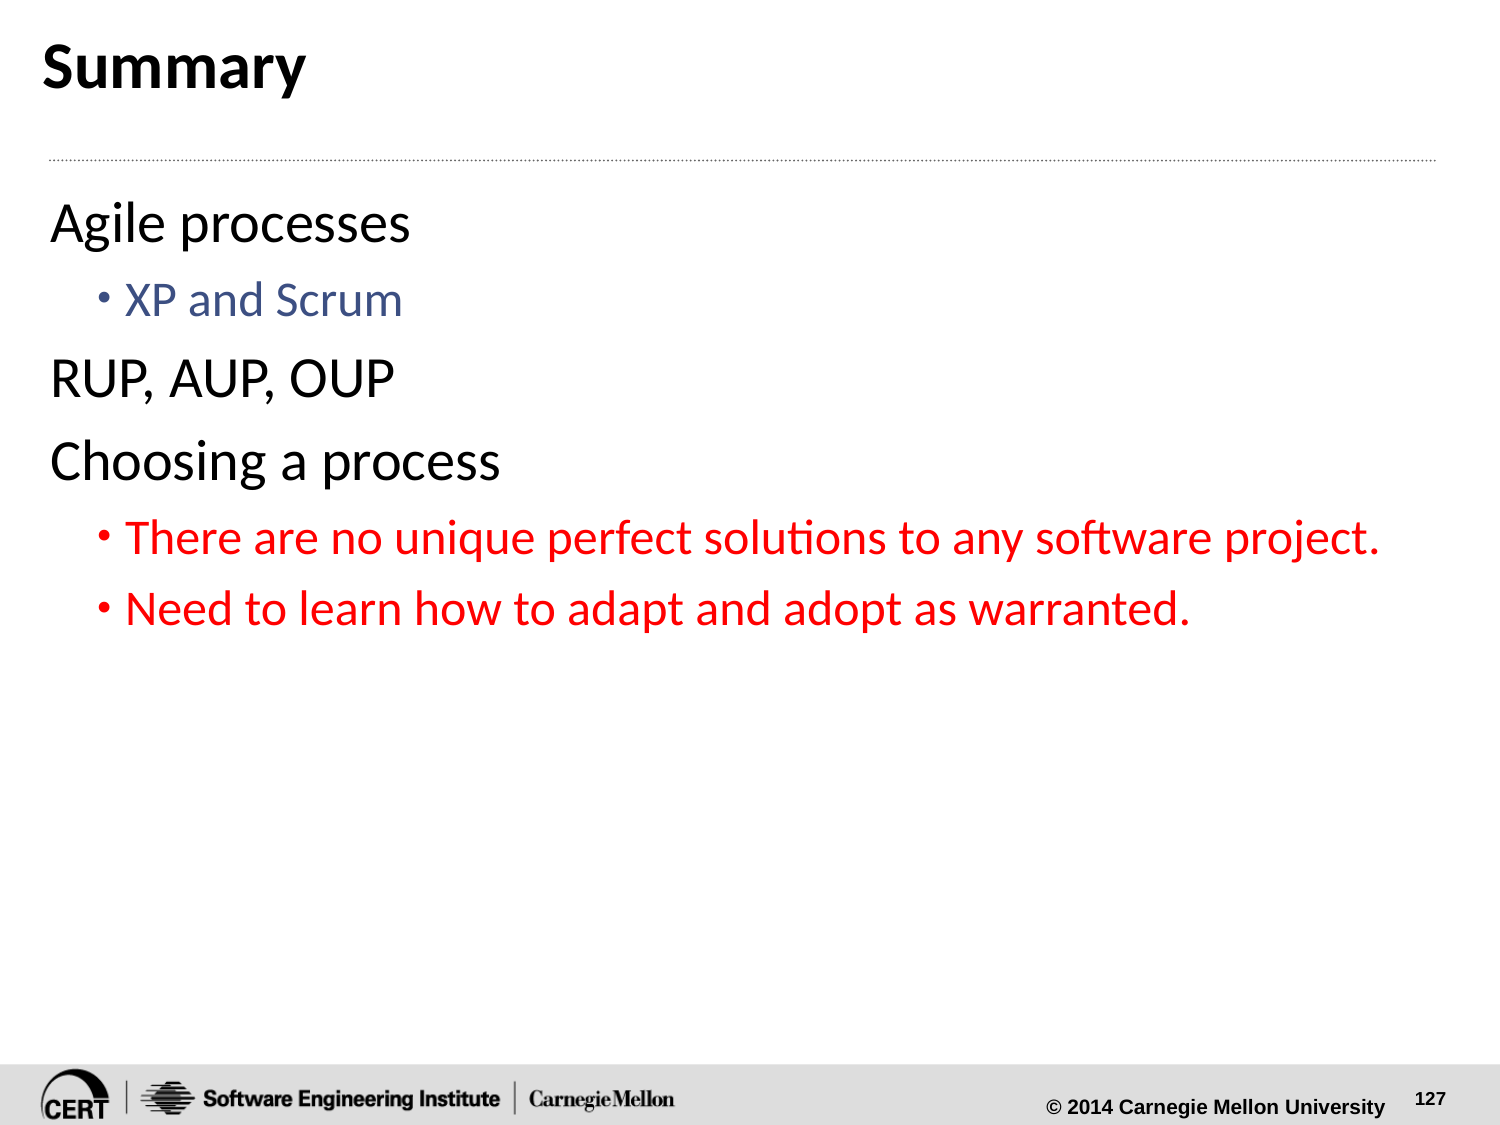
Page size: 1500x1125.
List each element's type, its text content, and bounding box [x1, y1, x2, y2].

title Summary [42, 37, 1434, 155]
picture [24, 1065, 688, 1125]
list Agile processes XP and Scrum RUP, AUP, OUP Choosing a process There are no unique perfect solutions to any software project. Need to learn how to adapt and adopt as warranted. [49, 187, 1438, 1001]
